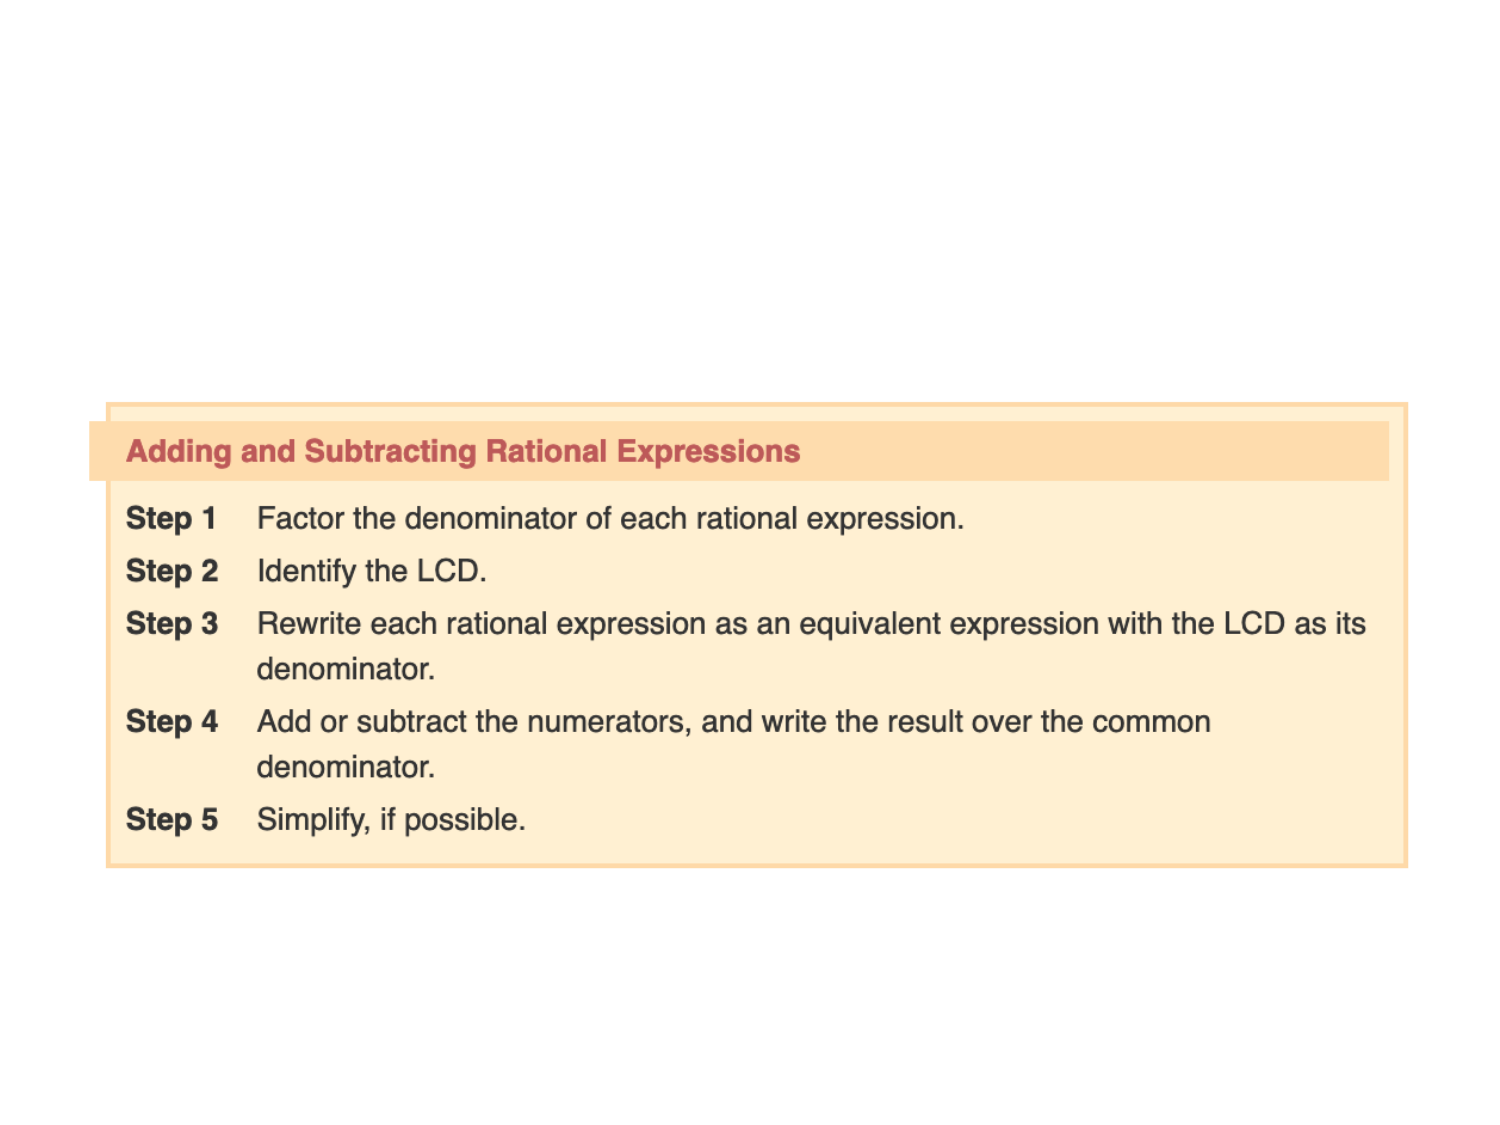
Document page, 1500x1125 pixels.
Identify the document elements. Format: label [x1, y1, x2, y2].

list [74, 262, 1426, 1006]
